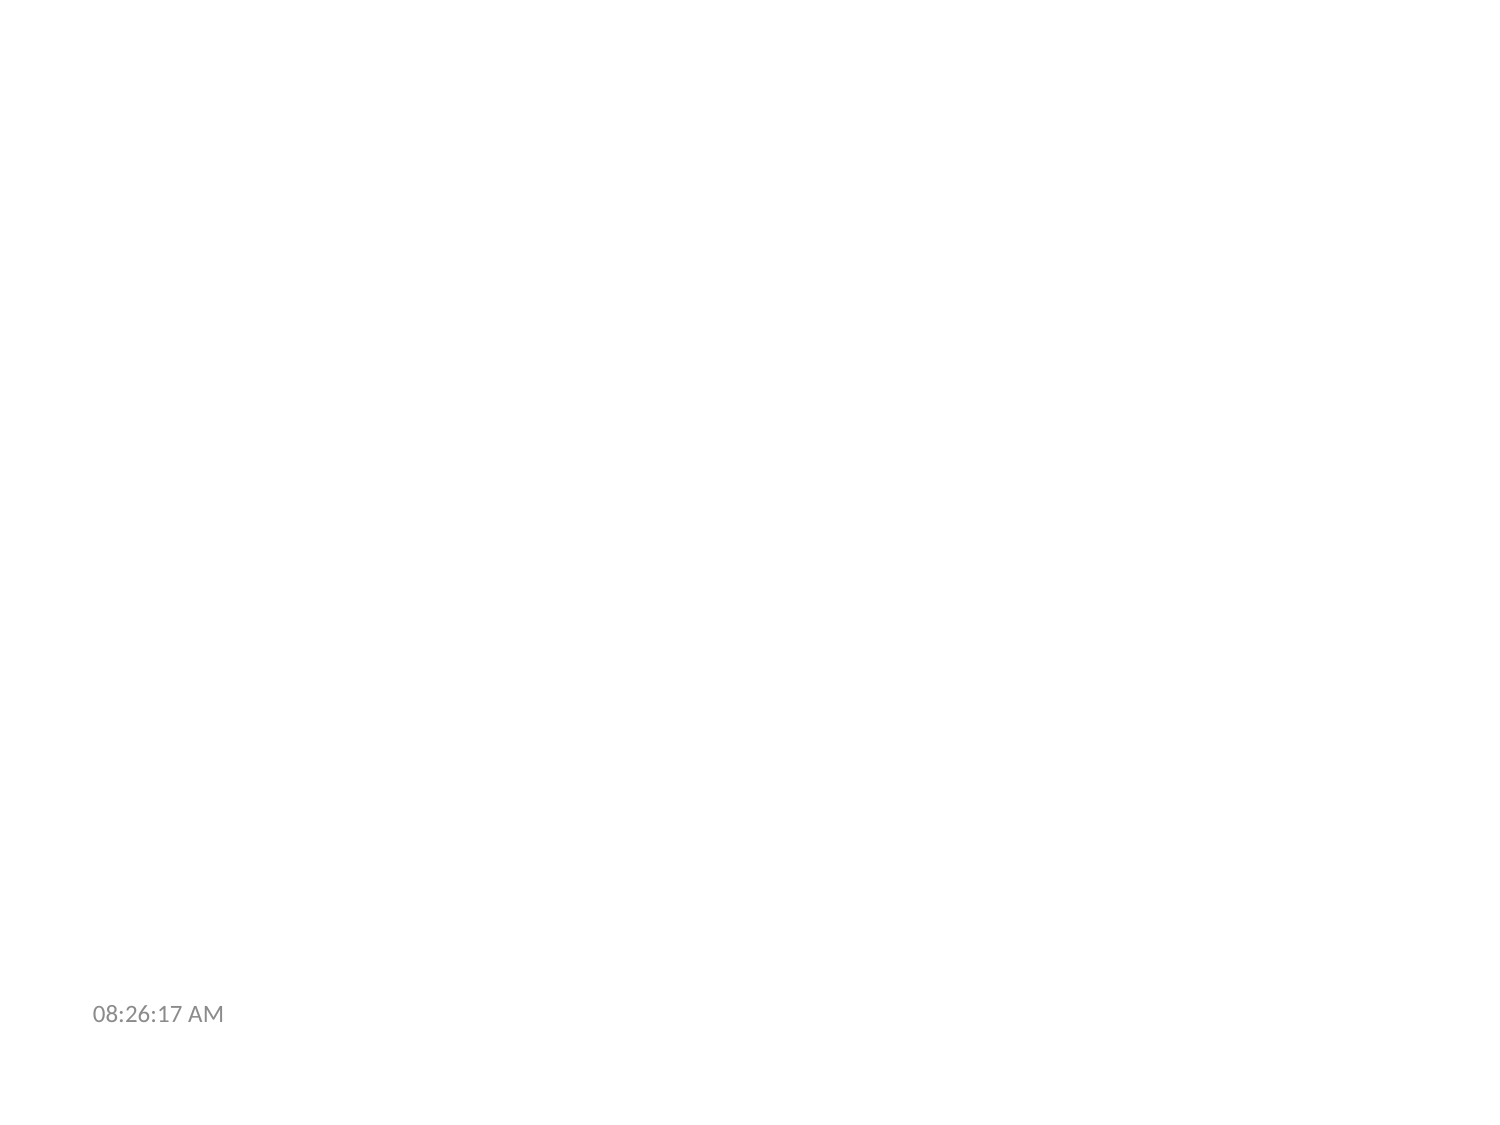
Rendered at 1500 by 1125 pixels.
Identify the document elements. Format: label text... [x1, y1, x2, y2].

text_box 3:35:09 PM [77, 982, 428, 1043]
